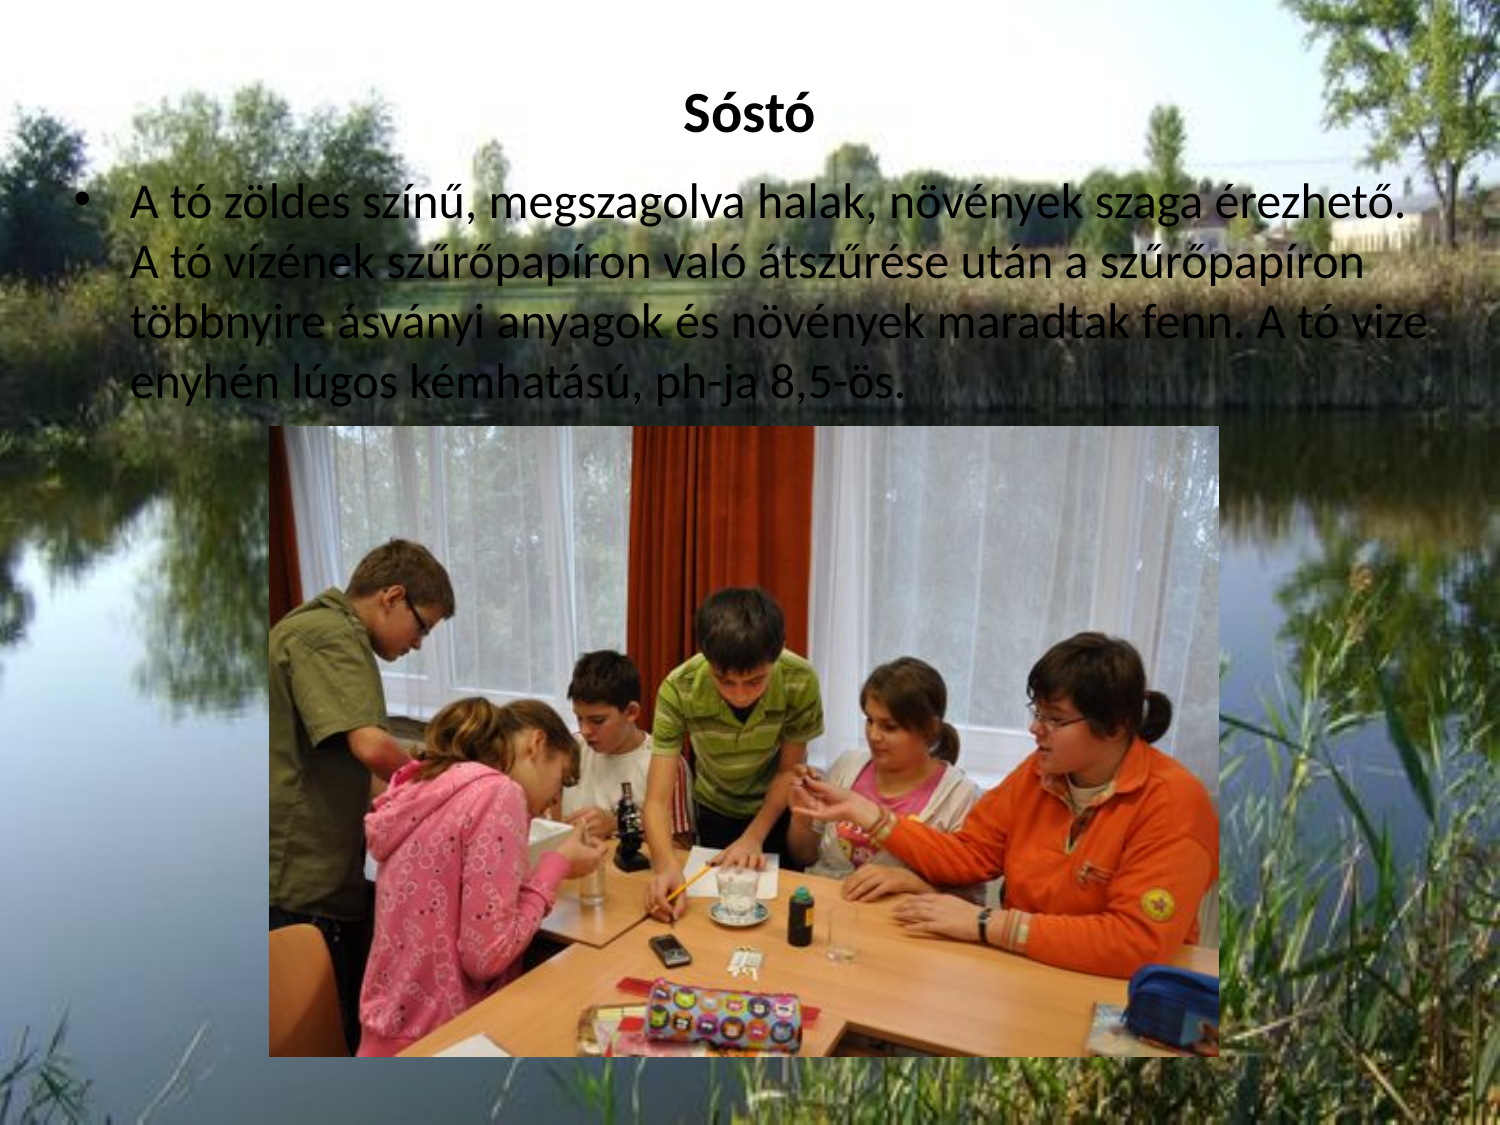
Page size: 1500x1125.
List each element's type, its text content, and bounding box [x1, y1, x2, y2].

picture [0, 0, 1500, 1125]
list A tó zöldes színű, megszagolva halak, növények szaga érezhető. A tó vízének szűrőpapíron való átszűrése után a szűrőpapíron többnyire ásványi anyagok és növények maradtak fenn. A tó vize enyhén lúgos kémhatású, ph-ja 8,5-ös. [58, 160, 1448, 551]
text_box Sóstó [631, 66, 869, 152]
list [269, 425, 1220, 1057]
